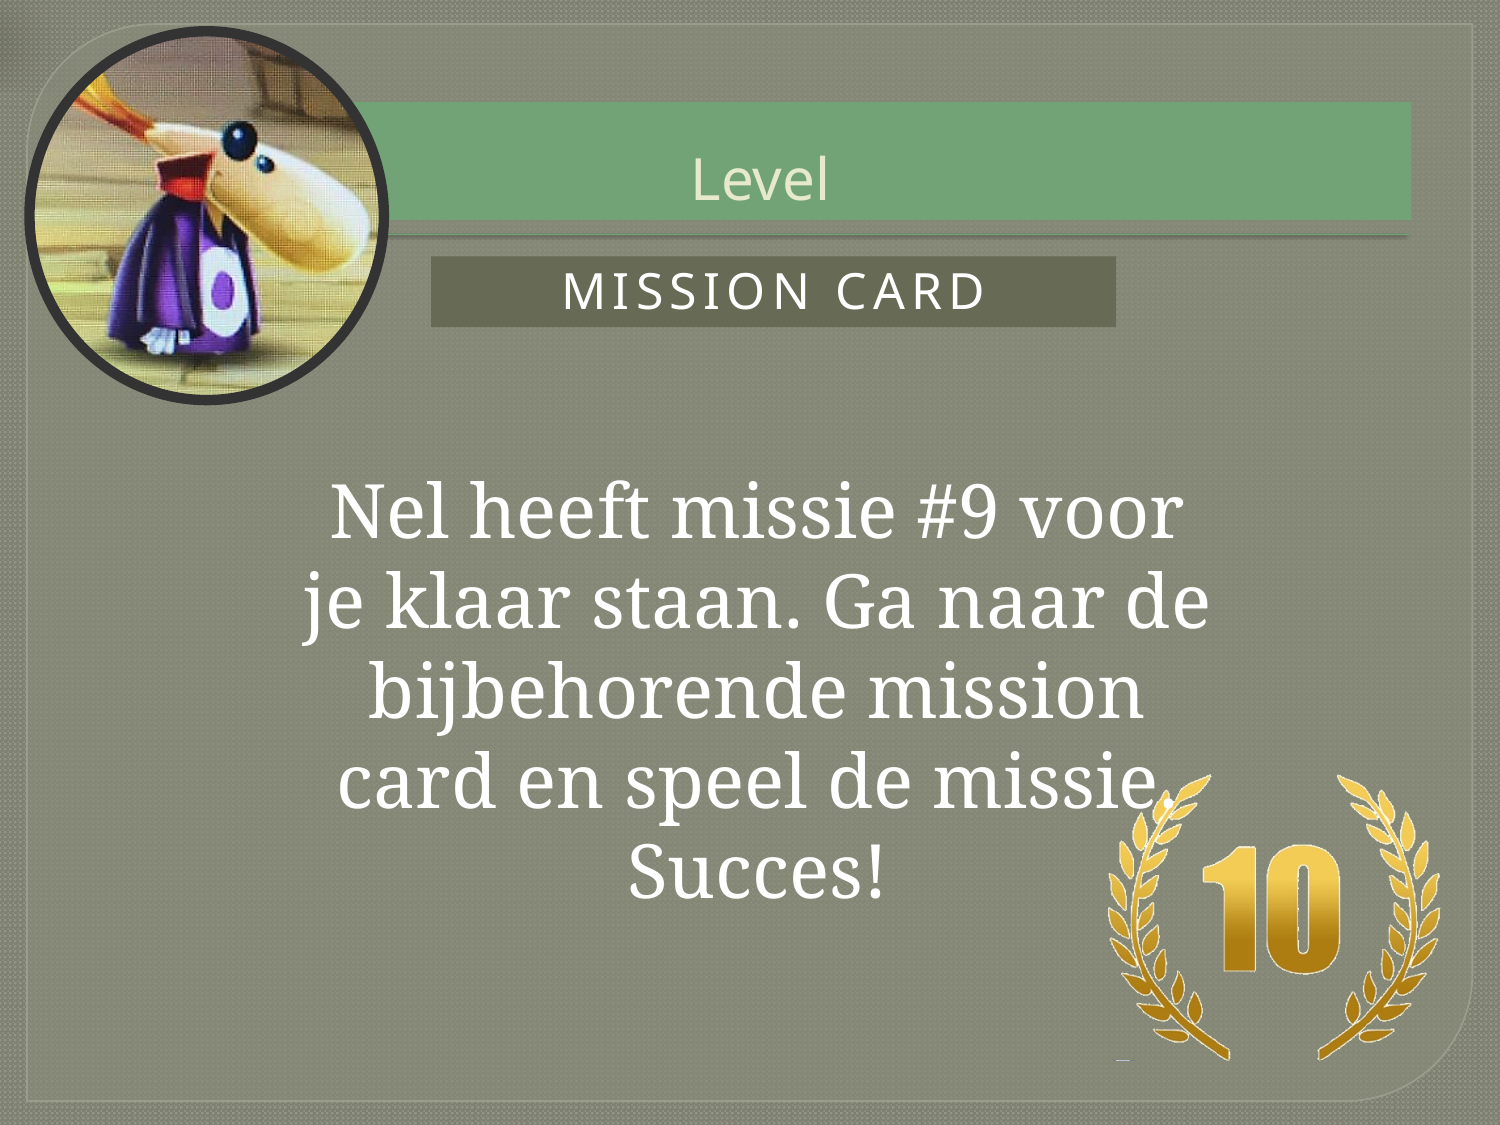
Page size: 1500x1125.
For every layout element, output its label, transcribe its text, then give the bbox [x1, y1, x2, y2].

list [29, 31, 385, 401]
picture [1104, 762, 1442, 1061]
text_box Mission card [431, 256, 1117, 328]
text_box Nel heeft missie #9 voor je klaar staan. Ga naar de bijbehorende mission card en speel de missie. Succes! [278, 456, 1238, 921]
title Level [390, 101, 1412, 220]
